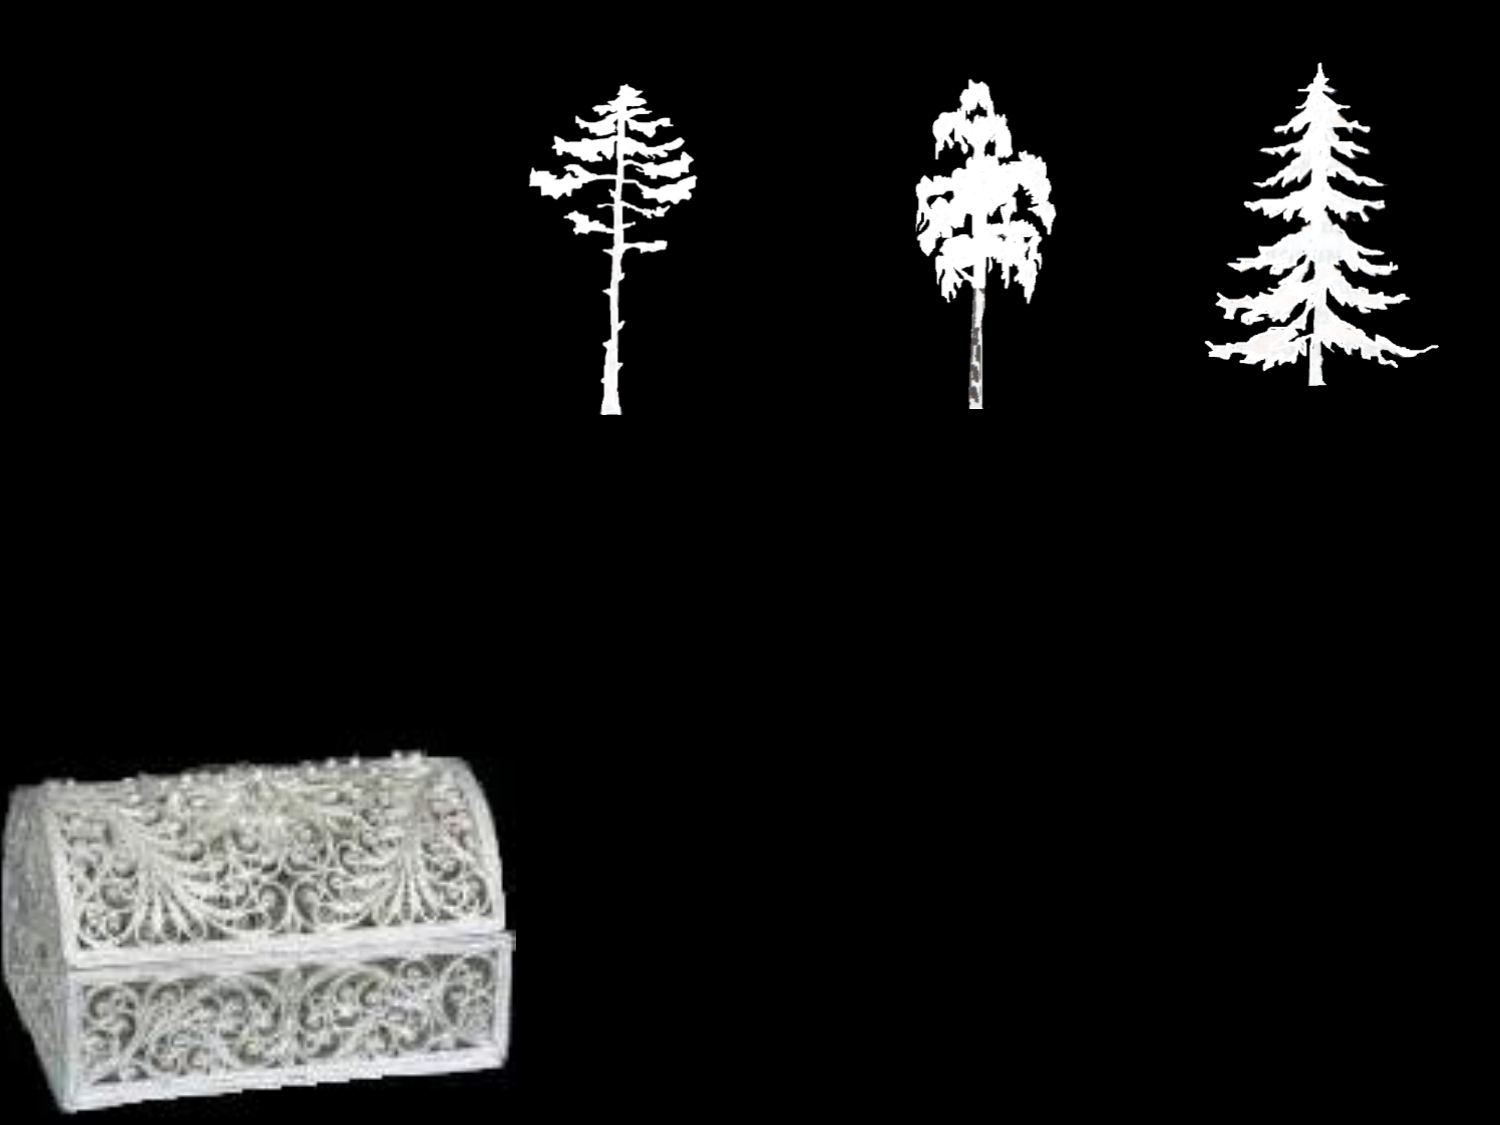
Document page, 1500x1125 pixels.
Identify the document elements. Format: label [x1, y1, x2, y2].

picture [878, 70, 1126, 410]
picture [0, 702, 516, 1125]
picture [515, 81, 727, 416]
picture [1195, 46, 1447, 387]
